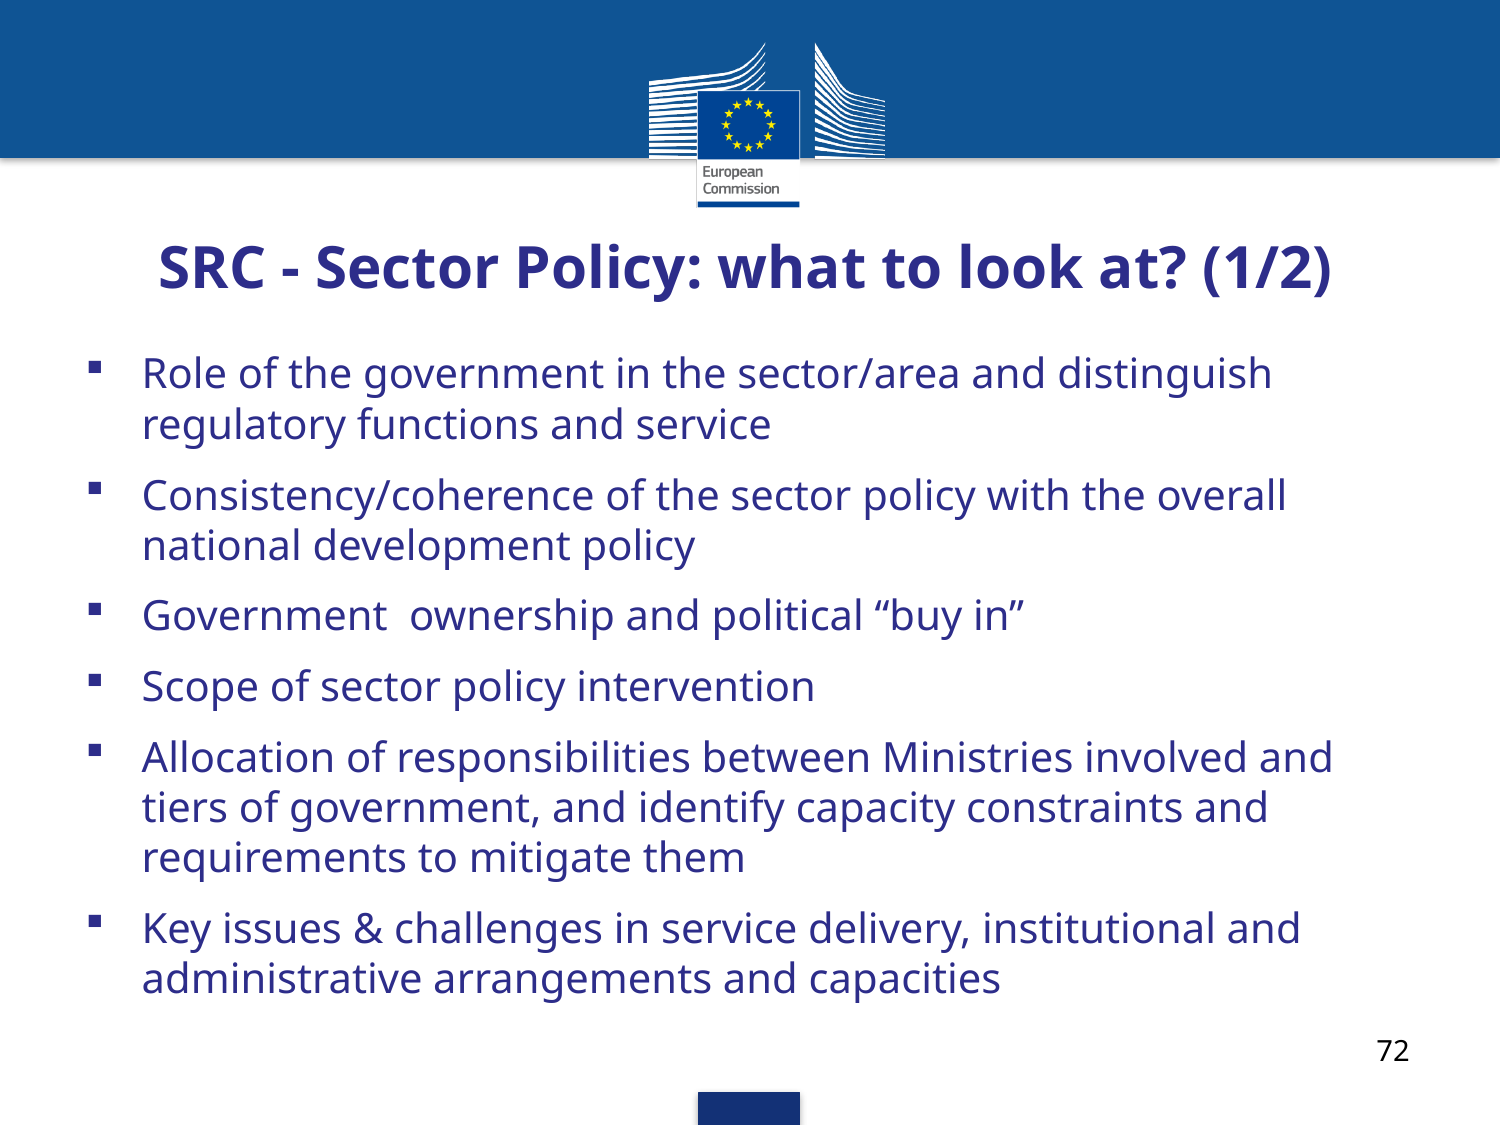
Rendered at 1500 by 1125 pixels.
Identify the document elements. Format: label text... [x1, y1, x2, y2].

title SRC - Sector Policy: what to look at? (1/2) [17, 187, 1416, 343]
picture [649, 42, 885, 187]
list Role of the government in the sector/area and distinguish regulatory functions and service Consistency/coherence of the sector policy with the overall national development policy Government ownership and political “buy in” Scope of sector policy intervention Allocation of responsibilities between Ministries involved and tiers of government, and identify capacity constraints and requirements to mitigate them Key issues & challenges in service delivery, institutional and administrative arrangements and capacities [70, 339, 1421, 1059]
slide_number 72 [1074, 1024, 1426, 1117]
